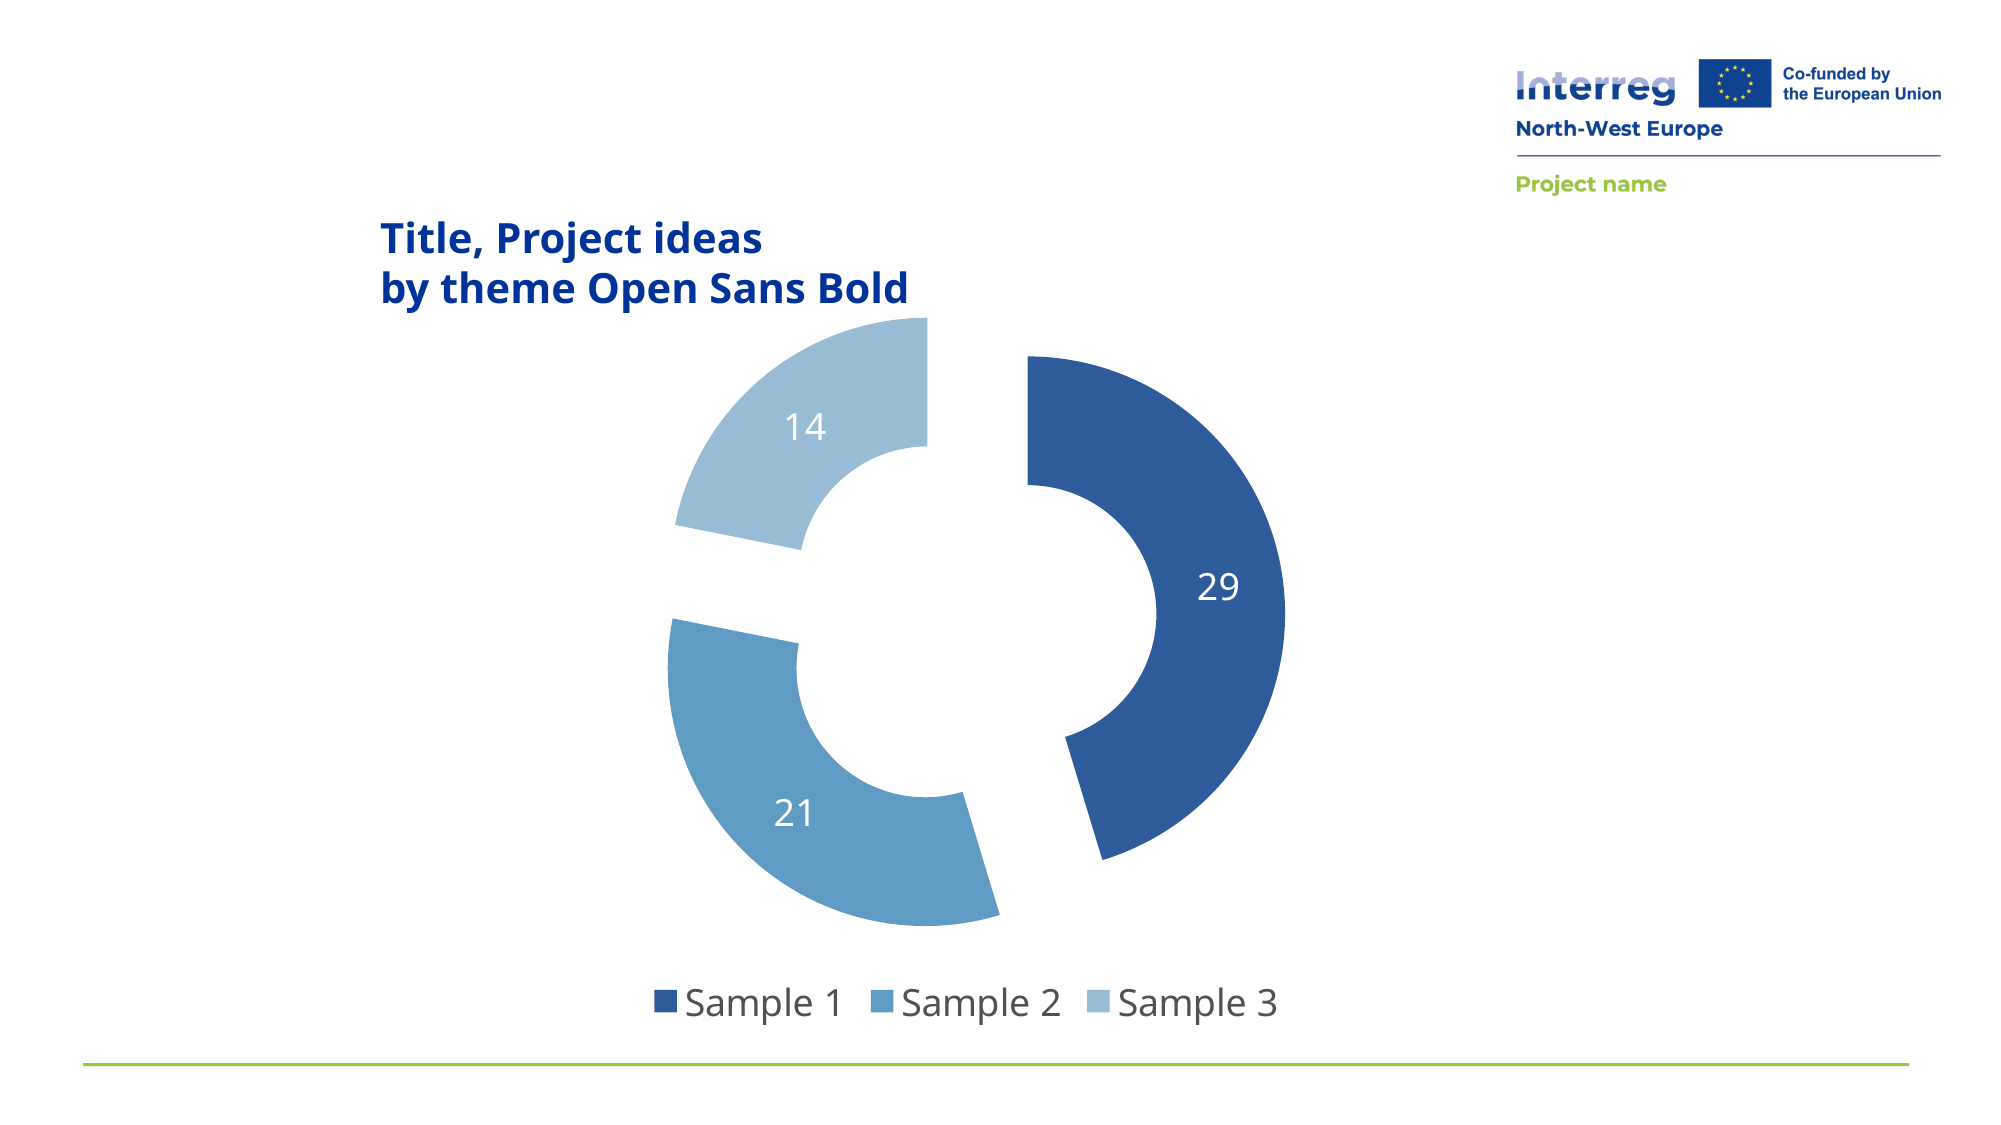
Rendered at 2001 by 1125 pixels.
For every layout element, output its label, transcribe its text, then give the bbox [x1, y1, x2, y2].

picture [1458, 0, 2000, 251]
text_box Title, Project ideas by theme Open Sans Bold [365, 204, 1109, 352]
chart [407, 288, 1526, 1035]
